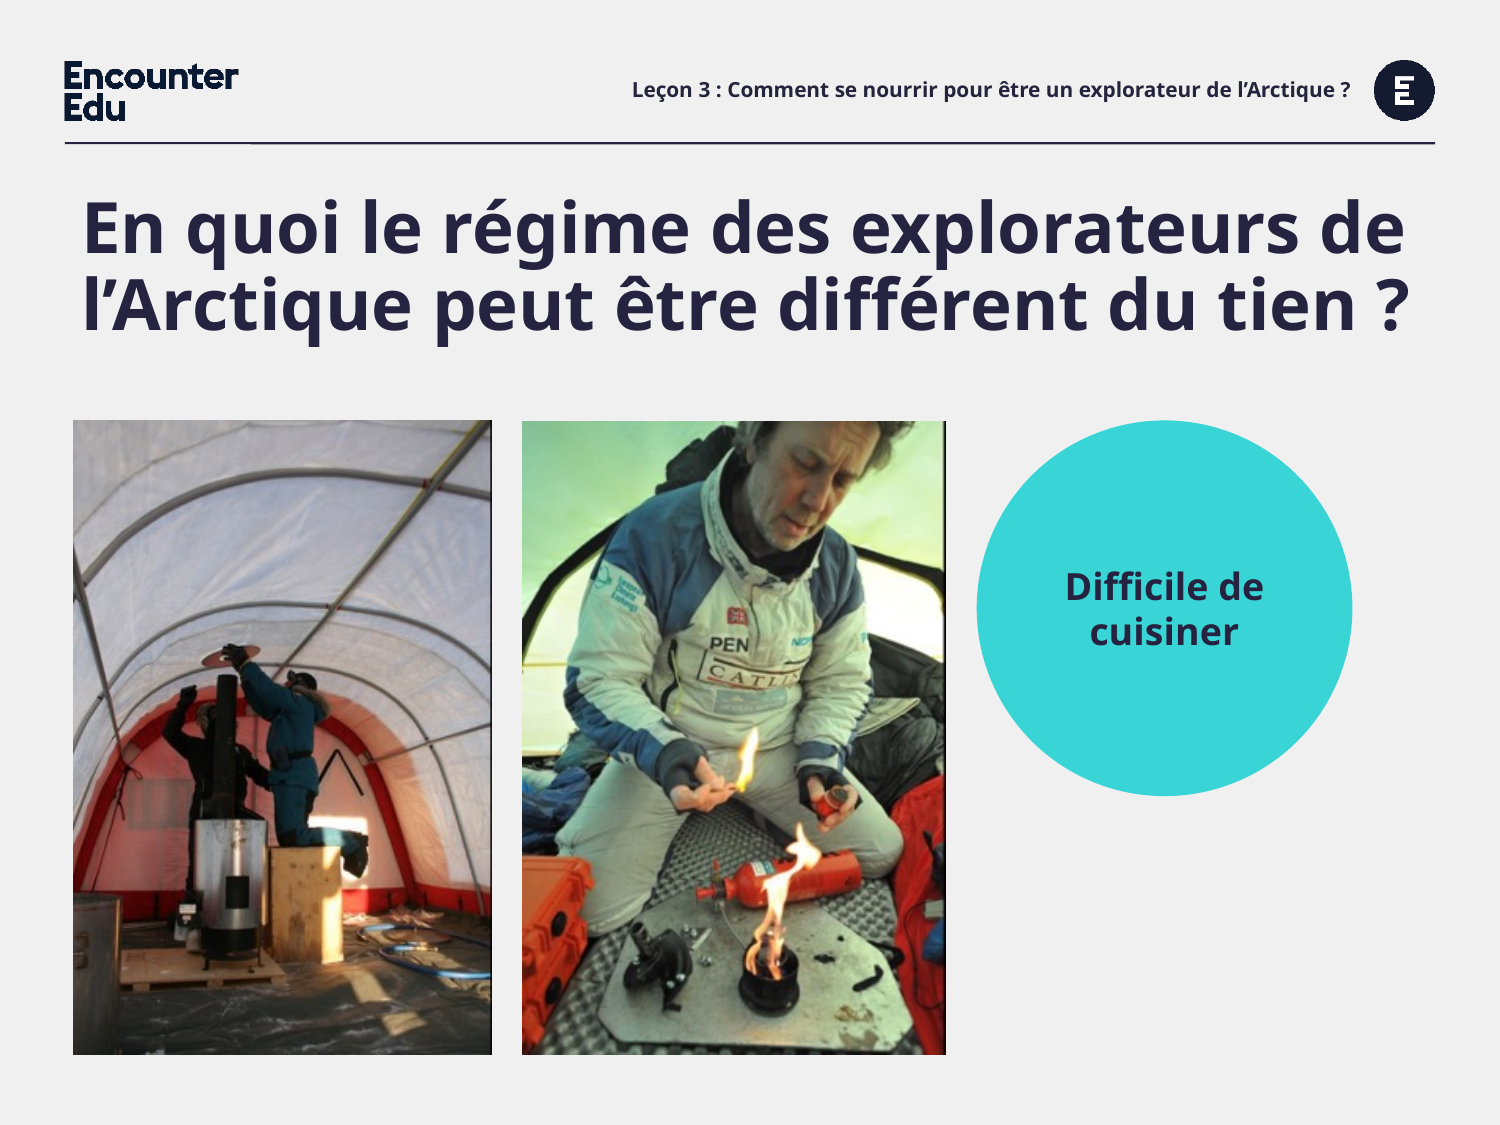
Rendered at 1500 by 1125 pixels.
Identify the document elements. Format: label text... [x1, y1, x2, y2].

picture [522, 421, 946, 1055]
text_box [976, 420, 1353, 797]
text_box En quoi le régime des explorateurs de l’Arctique peut être différent du tien ? [73, 223, 1427, 315]
picture [73, 420, 493, 1055]
picture [1372, 58, 1436, 122]
picture [60, 59, 243, 122]
title Leçon 3 : Comment se nourrir pour être un explorateur de l’Arctique ? [491, 67, 1359, 114]
